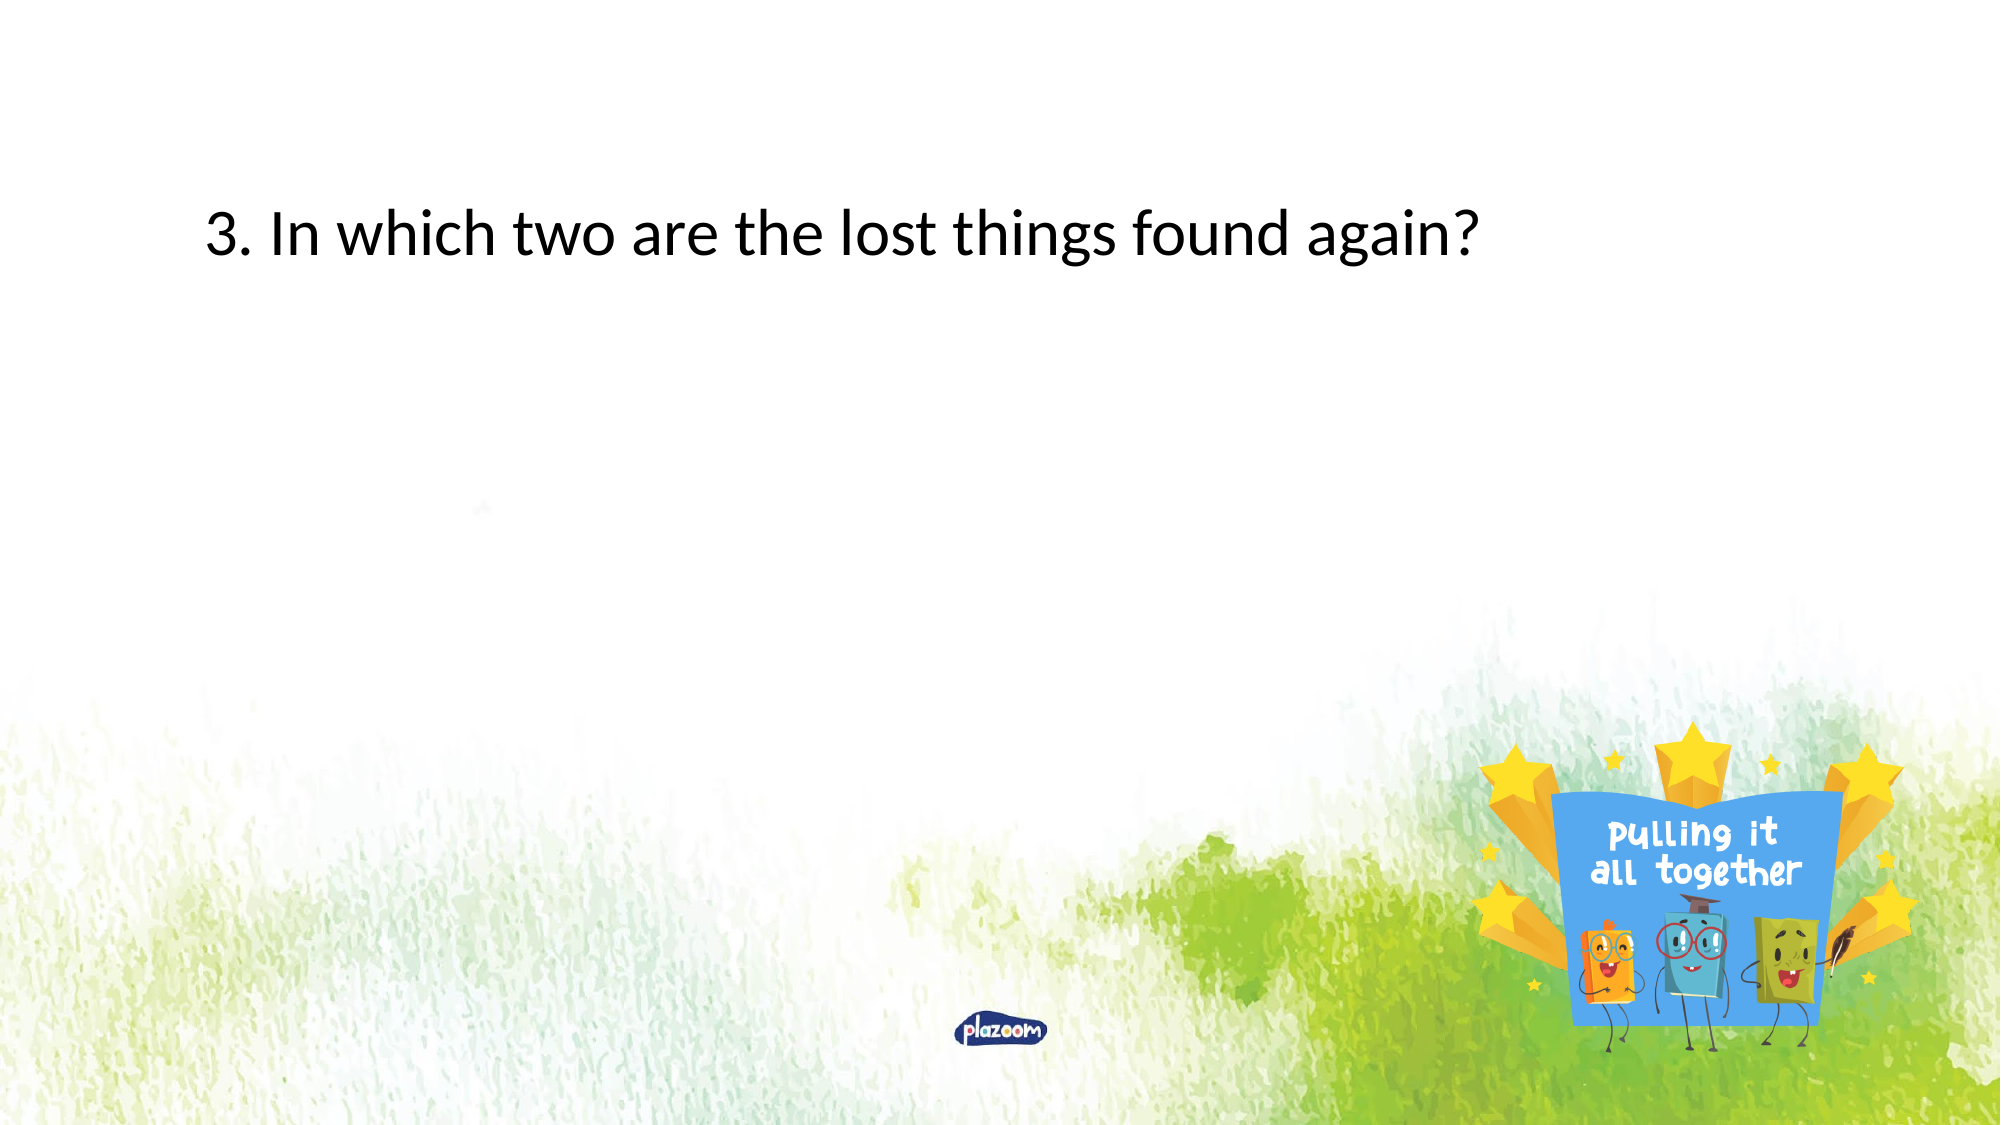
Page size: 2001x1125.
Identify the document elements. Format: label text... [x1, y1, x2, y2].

picture [0, 0, 2000, 1125]
text_box 3. In which two are the lost things found again? [189, 181, 1559, 277]
